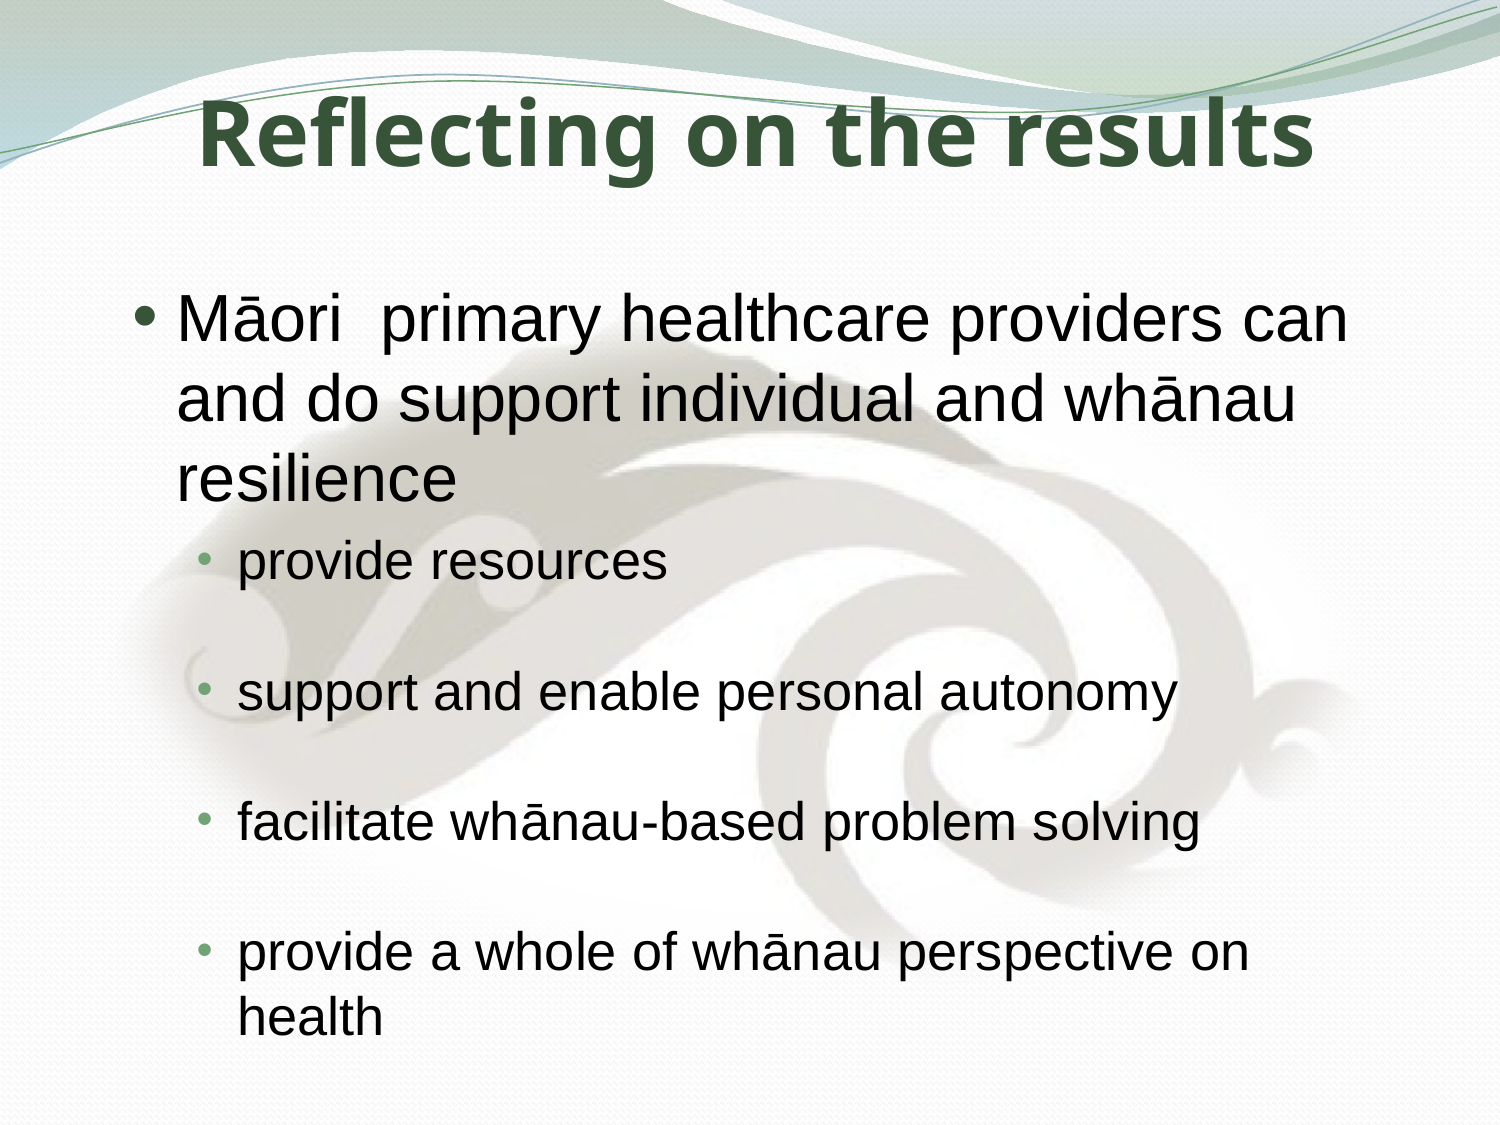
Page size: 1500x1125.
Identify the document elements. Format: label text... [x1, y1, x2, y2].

title Reflecting on the results [80, 54, 1431, 186]
list Māori primary healthcare providers can and do support individual and whānau resilience provide resources support and enable personal autonomy facilitate whānau-based problem solving provide a whole of whānau perspective on health [117, 275, 1425, 1025]
